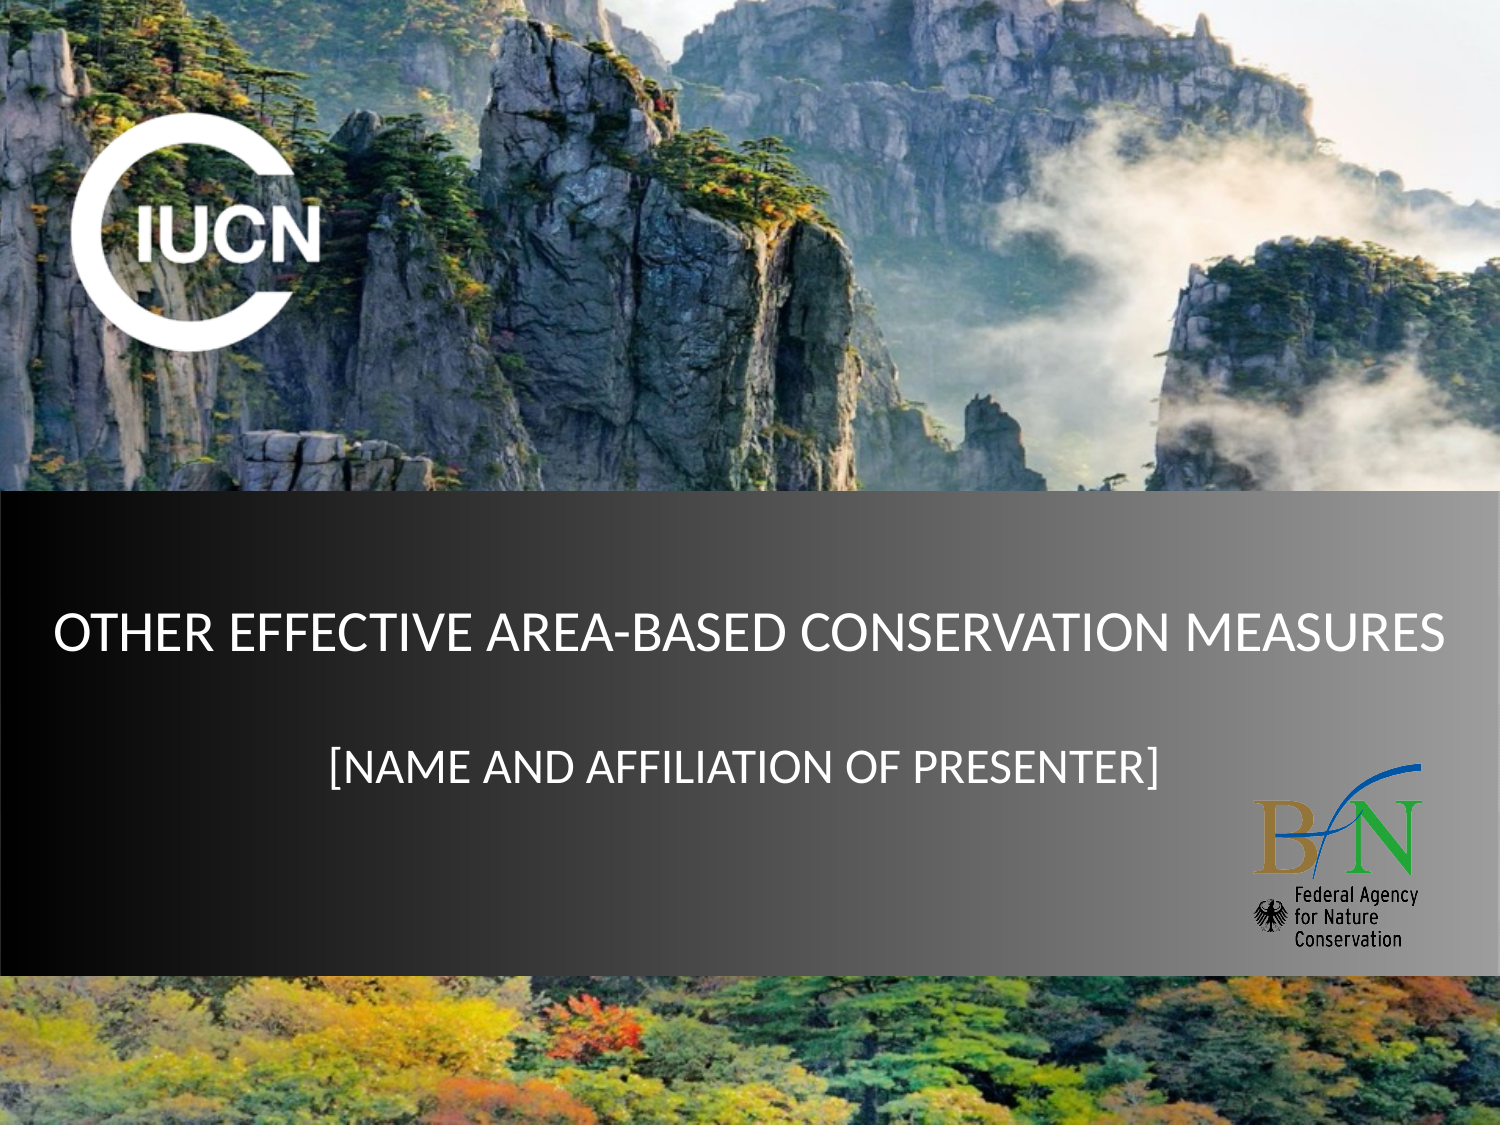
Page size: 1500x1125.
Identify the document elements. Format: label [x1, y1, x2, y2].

text_box [0, 0, 1500, 1125]
picture [1102, 672, 1500, 1005]
